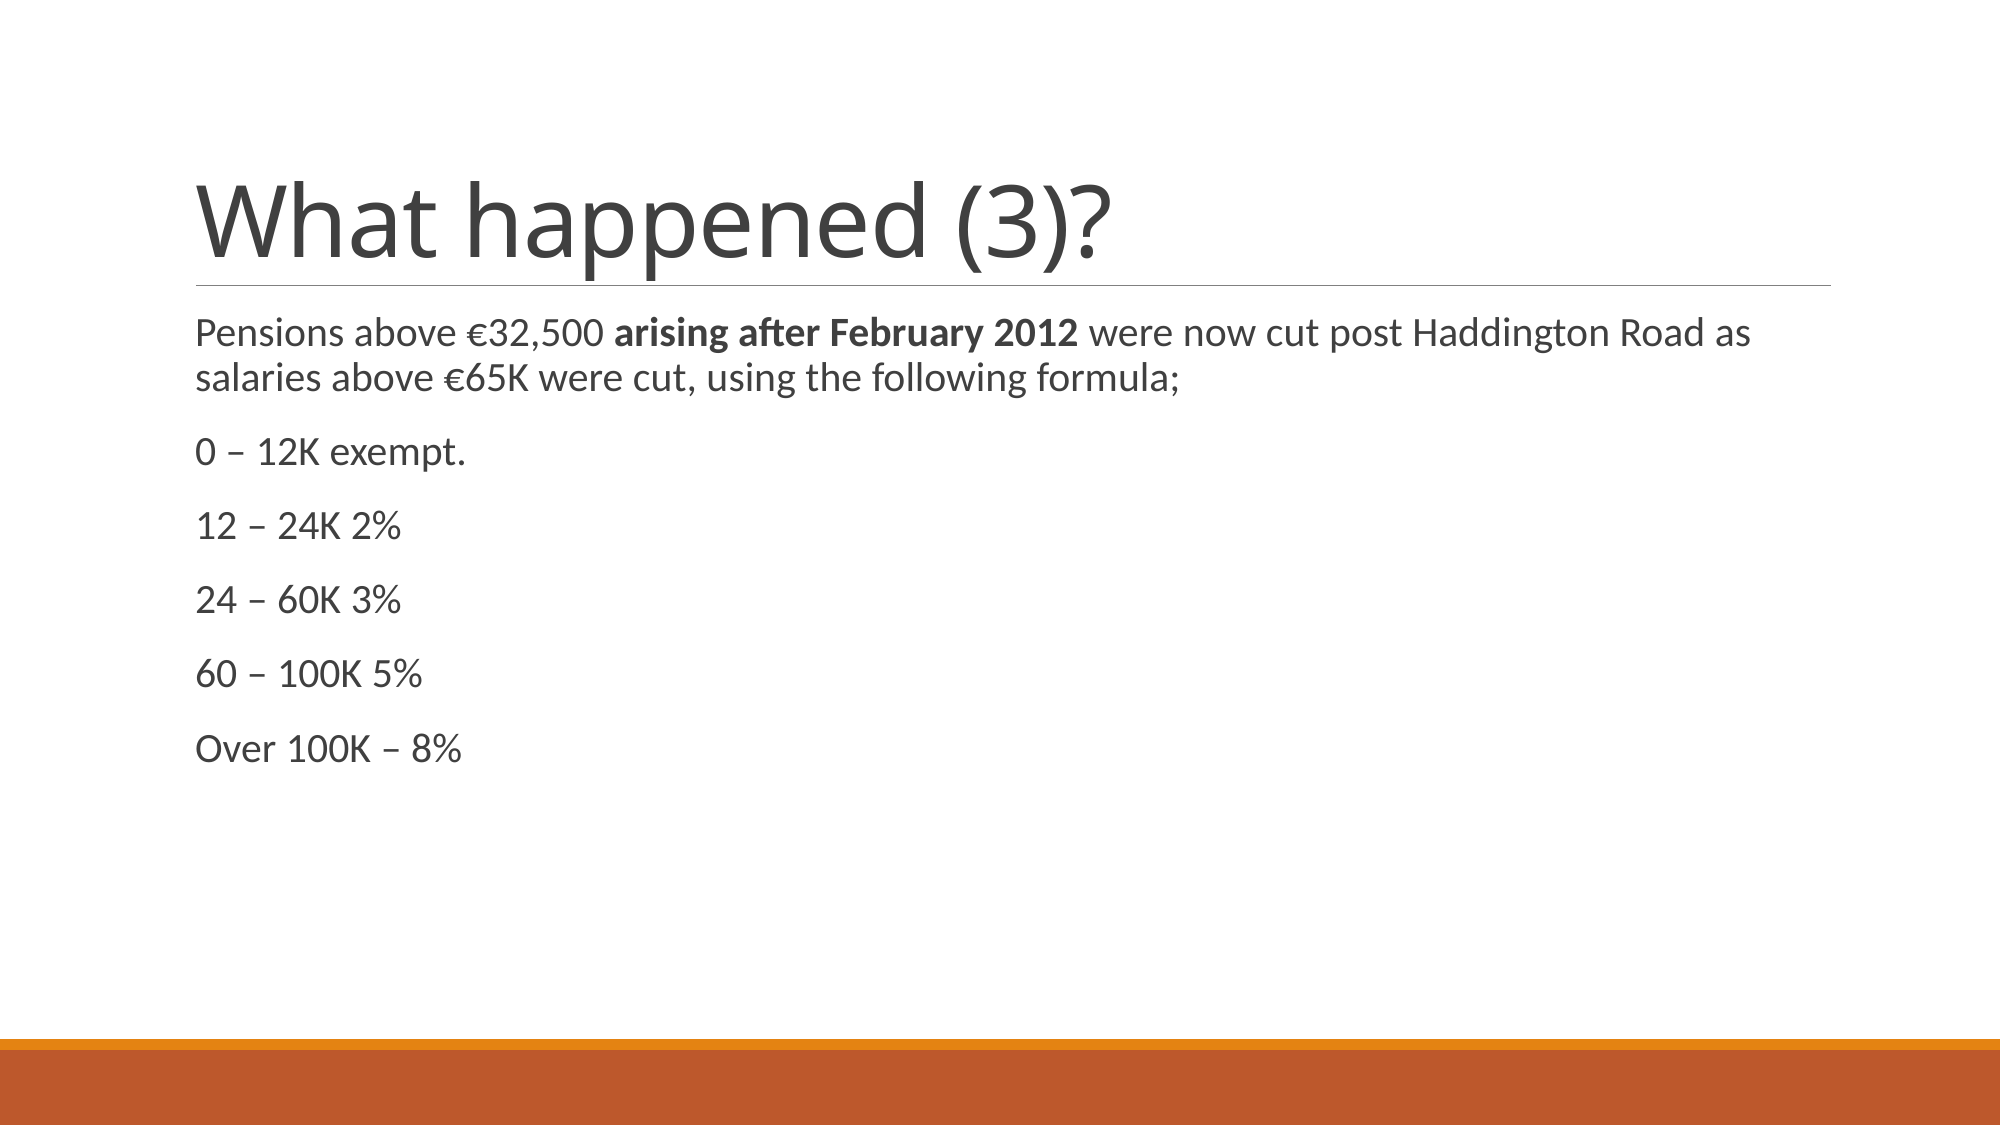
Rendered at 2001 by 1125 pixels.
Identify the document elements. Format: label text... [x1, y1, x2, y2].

list Pensions above €32,500 arising after February 2012 were now cut post Haddington Road as salaries above €65K were cut, using the following formula; 0 – 12K exempt. 12 – 24K 2% 24 – 60K 3% 60 – 100K 5% Over 100K – 8% [180, 302, 1830, 963]
title What happened (3)? [180, 47, 1830, 285]
